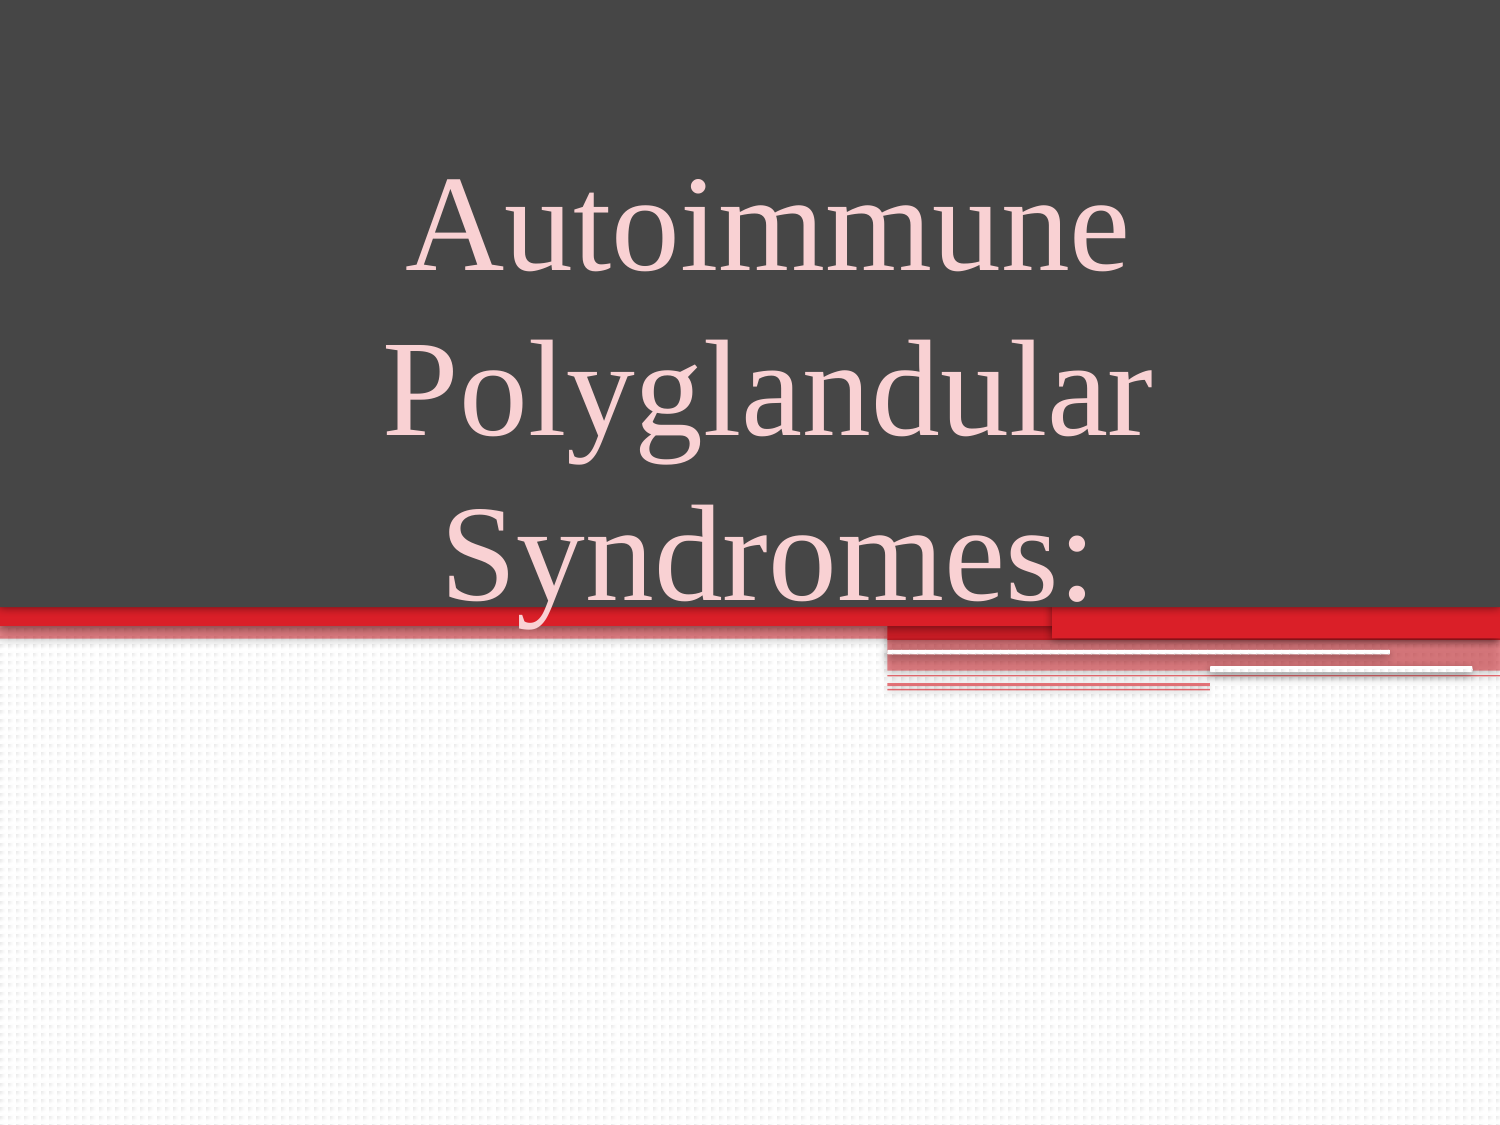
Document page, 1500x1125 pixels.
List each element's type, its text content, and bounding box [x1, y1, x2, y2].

title Autoimmune Polyglandular Syndromes: [75, 394, 1463, 636]
